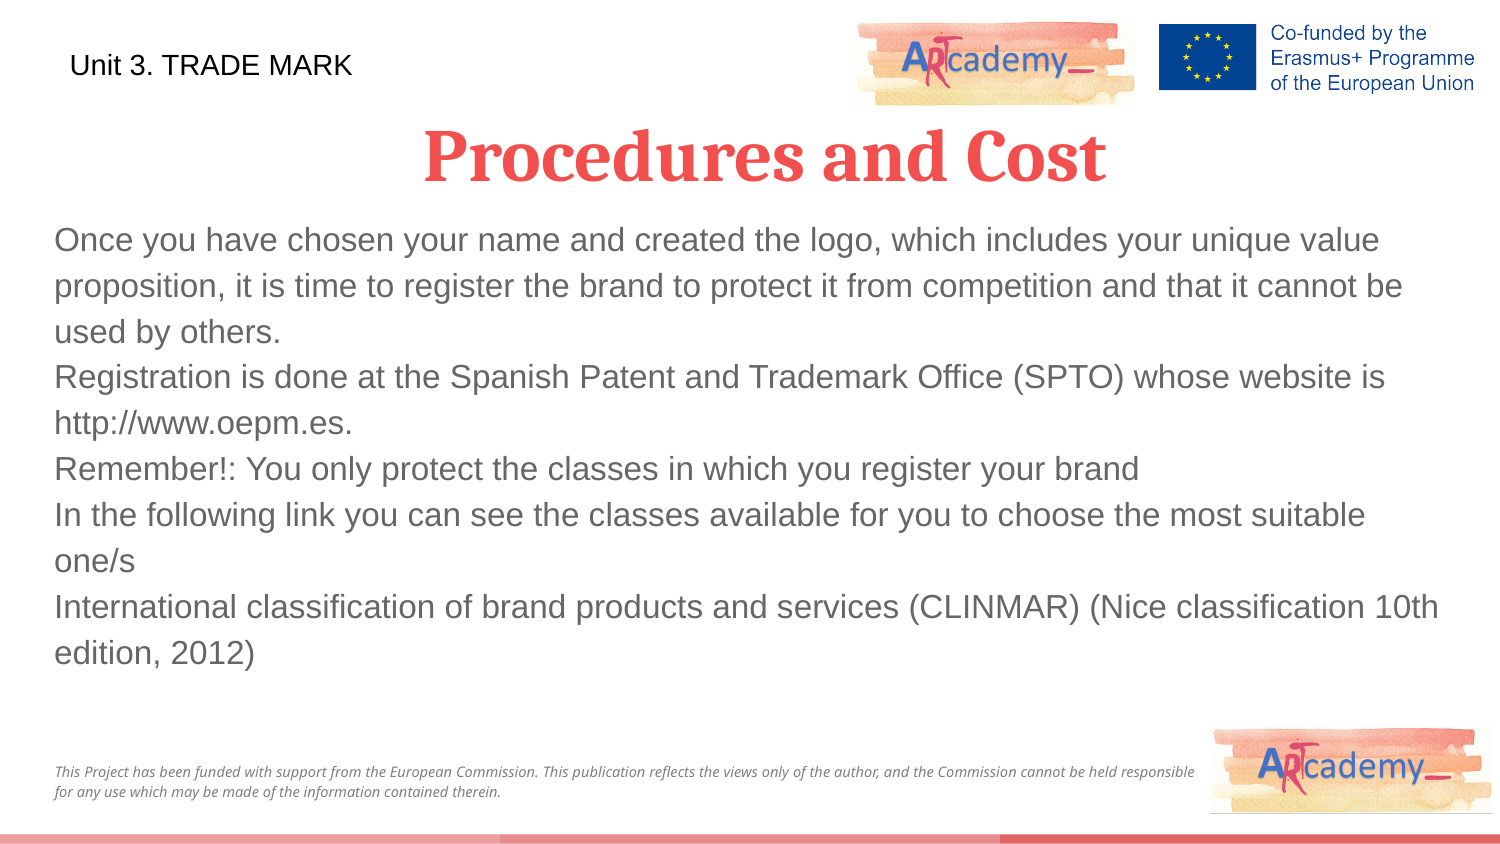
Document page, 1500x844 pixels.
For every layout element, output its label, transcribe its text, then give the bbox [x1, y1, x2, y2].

picture [1158, 24, 1474, 94]
title Procedures and Cost [180, 4, 1352, 197]
text_box This Project has been funded with support from the European Commission. This publication reflects the views only of the author, and the Commission cannot be held responsible for any use which may be made of the information contained therein. [39, 754, 1205, 799]
picture [1210, 709, 1493, 844]
picture [854, 2, 1137, 138]
list Once you have chosen your name and created the logo, which includes your unique value proposition, it is time to register the brand to protect it from competition and that it cannot be used by others. Registration is done at the Spanish Patent and Trademark Office (SPTO) whose website is http://www.oepm.es. Remember!: You only protect the classes in which you register your brand In the following link you can see the classes available for you to choose the most suitable one/s International classification of brand products and services (CLINMAR) (Nice classification 10th edition, 2012) [16, 197, 1474, 732]
text_box Unit 3. TRADE MARK [54, 39, 596, 89]
